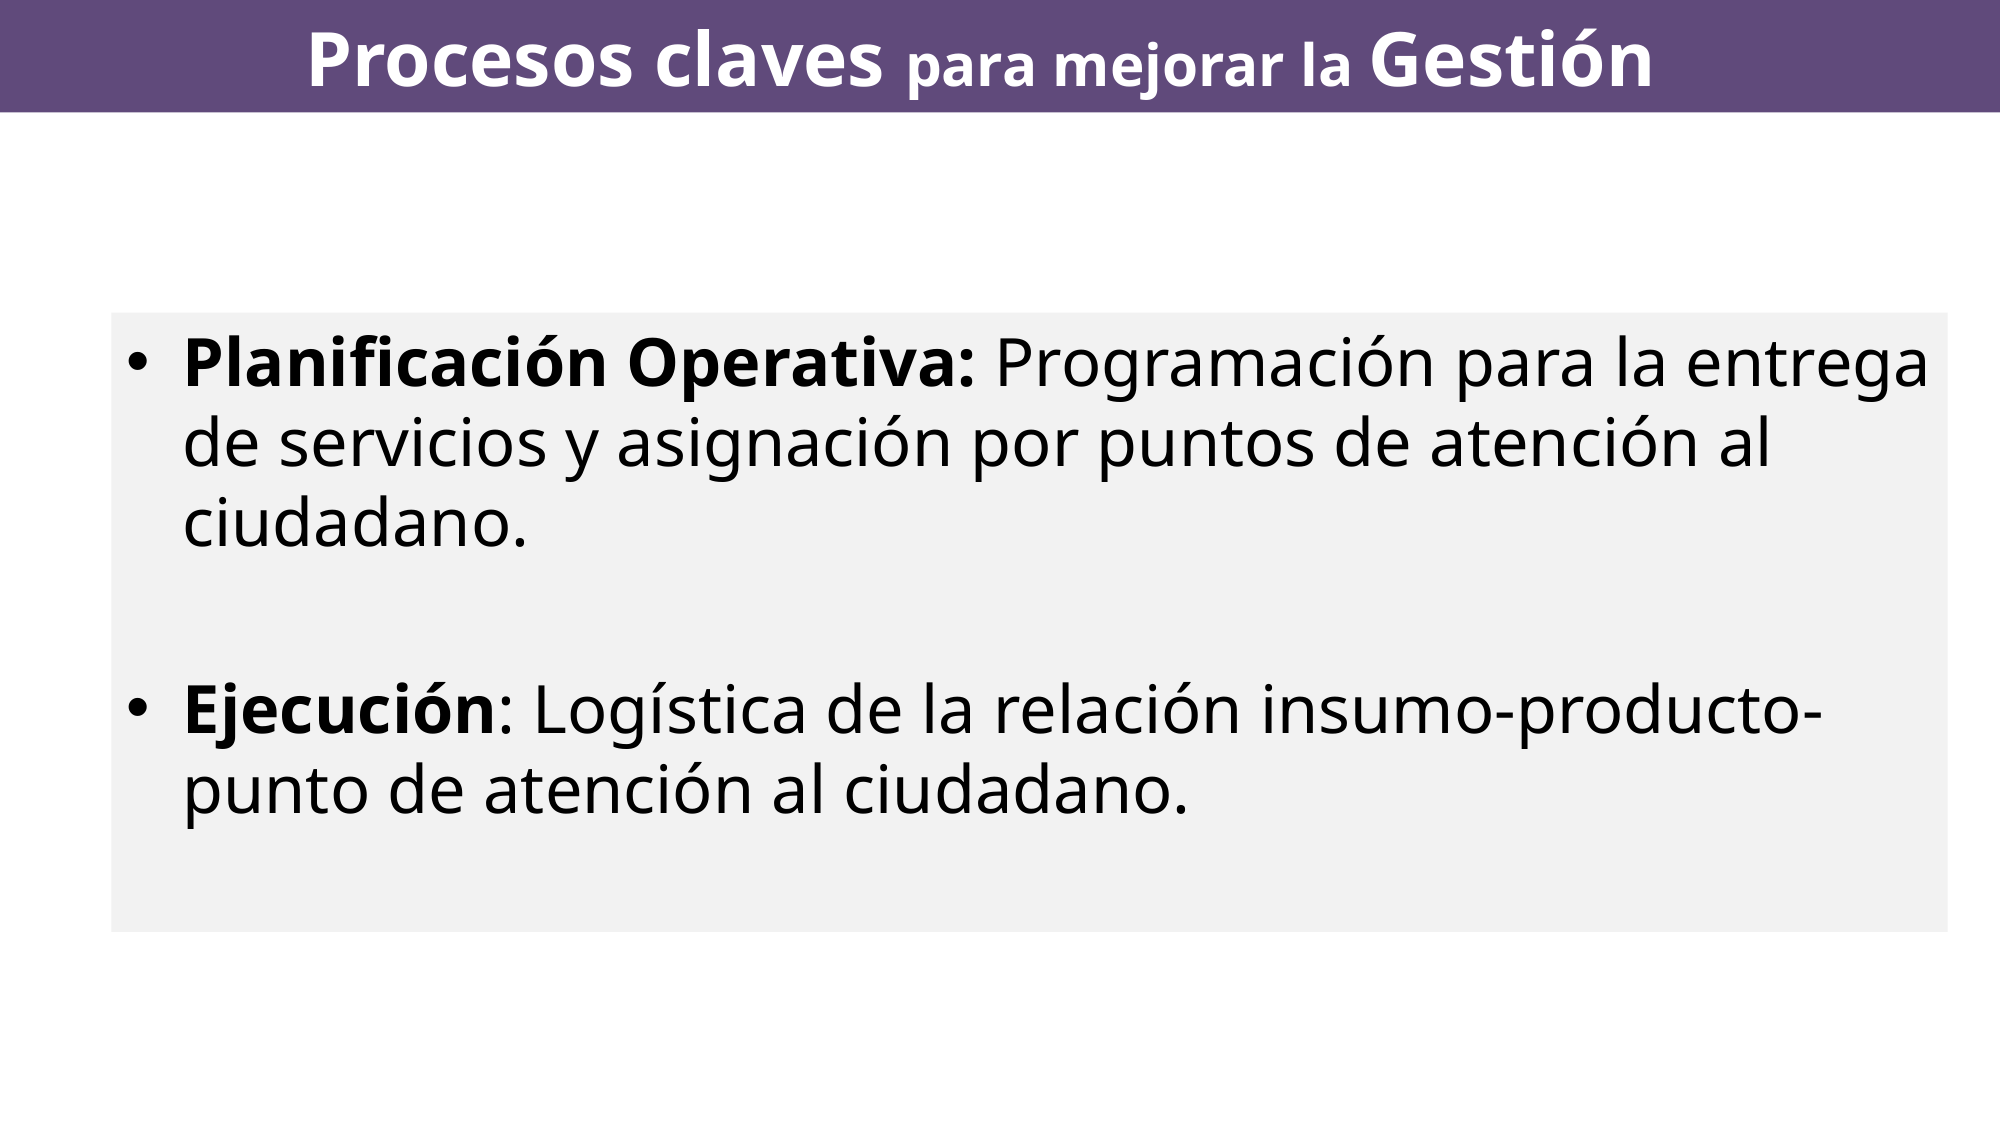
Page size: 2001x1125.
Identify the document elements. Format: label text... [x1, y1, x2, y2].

list Planificación Operativa: Programación para la entrega de servicios y asignación por puntos de atención al ciudadano. Ejecución: Logística de la relación insumo-producto-punto de atención al ciudadano. [111, 312, 1948, 932]
text_box Procesos claves para mejorar la Gestión [0, 0, 2000, 113]
